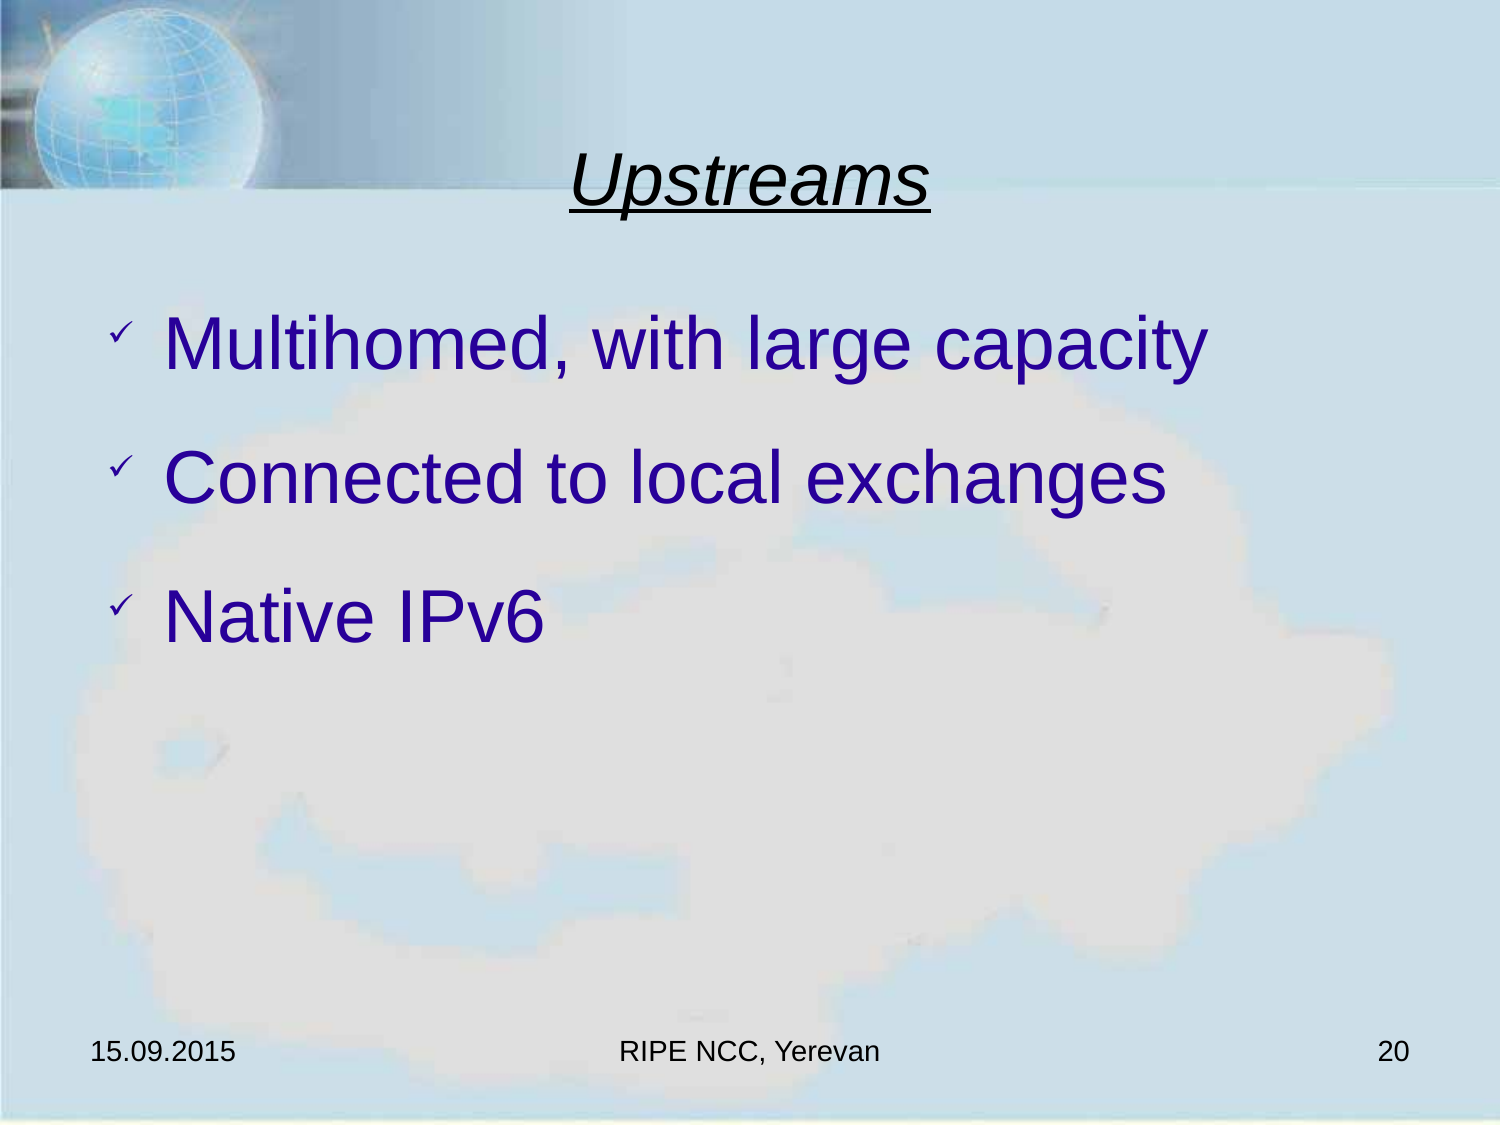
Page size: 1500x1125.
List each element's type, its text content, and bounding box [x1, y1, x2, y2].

picture [0, 0, 1500, 1125]
text_box Multihomed, with large capacity [107, 275, 1393, 399]
title Upstreams [106, 82, 1394, 271]
text_box Connected to local exchanges [107, 409, 1393, 533]
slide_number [74, 1024, 426, 1103]
text_box Native IPv6 [107, 548, 1393, 672]
slide_number 20 [1074, 1024, 1426, 1103]
footer RIPE NCC, Yerevan [512, 1024, 988, 1103]
